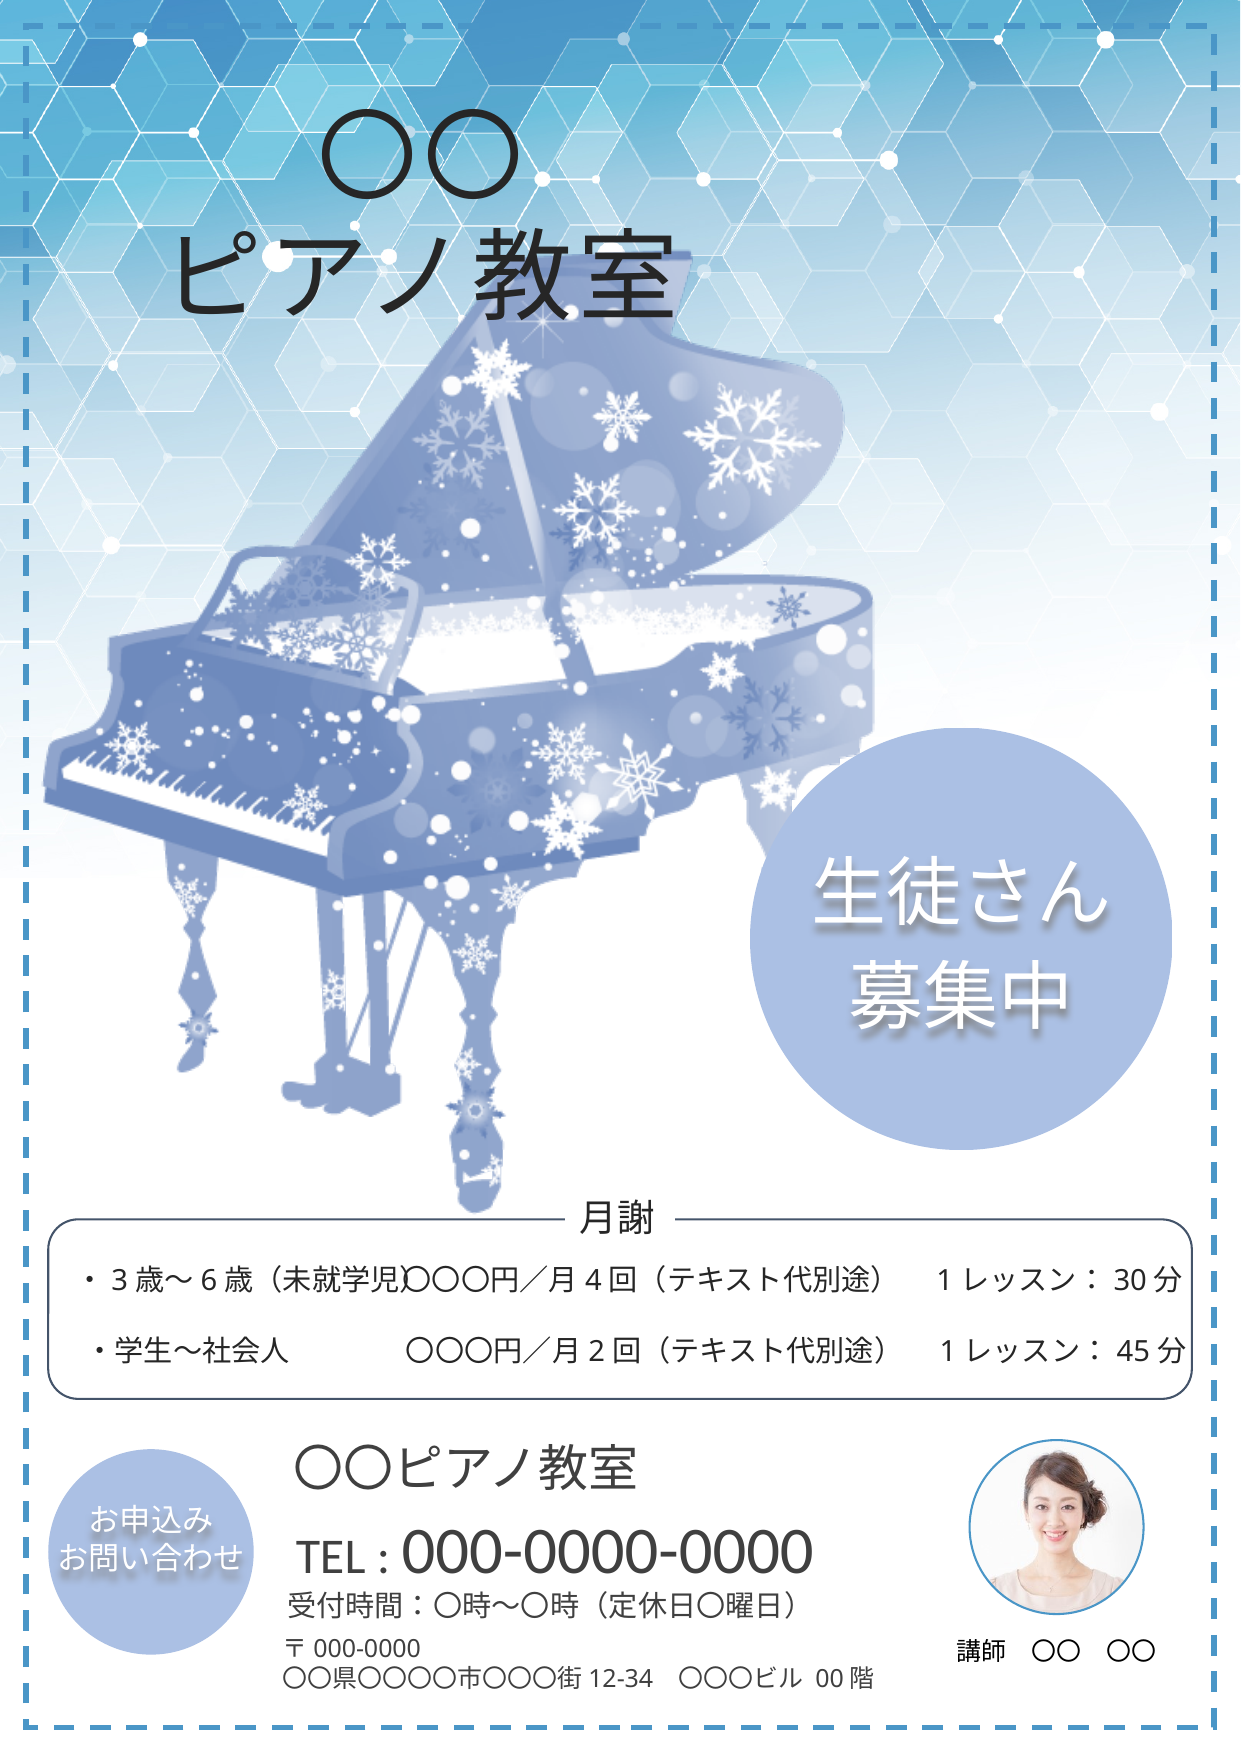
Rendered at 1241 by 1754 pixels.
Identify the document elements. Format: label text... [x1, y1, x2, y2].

text_box [25, 878, 1215, 1729]
text_box [968, 1439, 1145, 1616]
text_box 〒000-0000 〇〇県〇〇〇〇市〇〇〇街12-34 〇〇〇ビル 00階 [282, 1632, 876, 1693]
text_box [58, 1597, 244, 1656]
text_box [65, 1448, 237, 1493]
text_box 講師 〇〇 〇〇 [941, 1627, 1172, 1673]
picture [0, 0, 1241, 1221]
text_box TEL : 000-0000-0000 [281, 1499, 829, 1579]
text_box お申込み お問い合わせ [31, 1493, 272, 1583]
text_box 〇〇ピアノ教室 [278, 1429, 654, 1505]
text_box 受付時間：〇時～〇時（定休日〇曜日） [272, 1579, 829, 1630]
